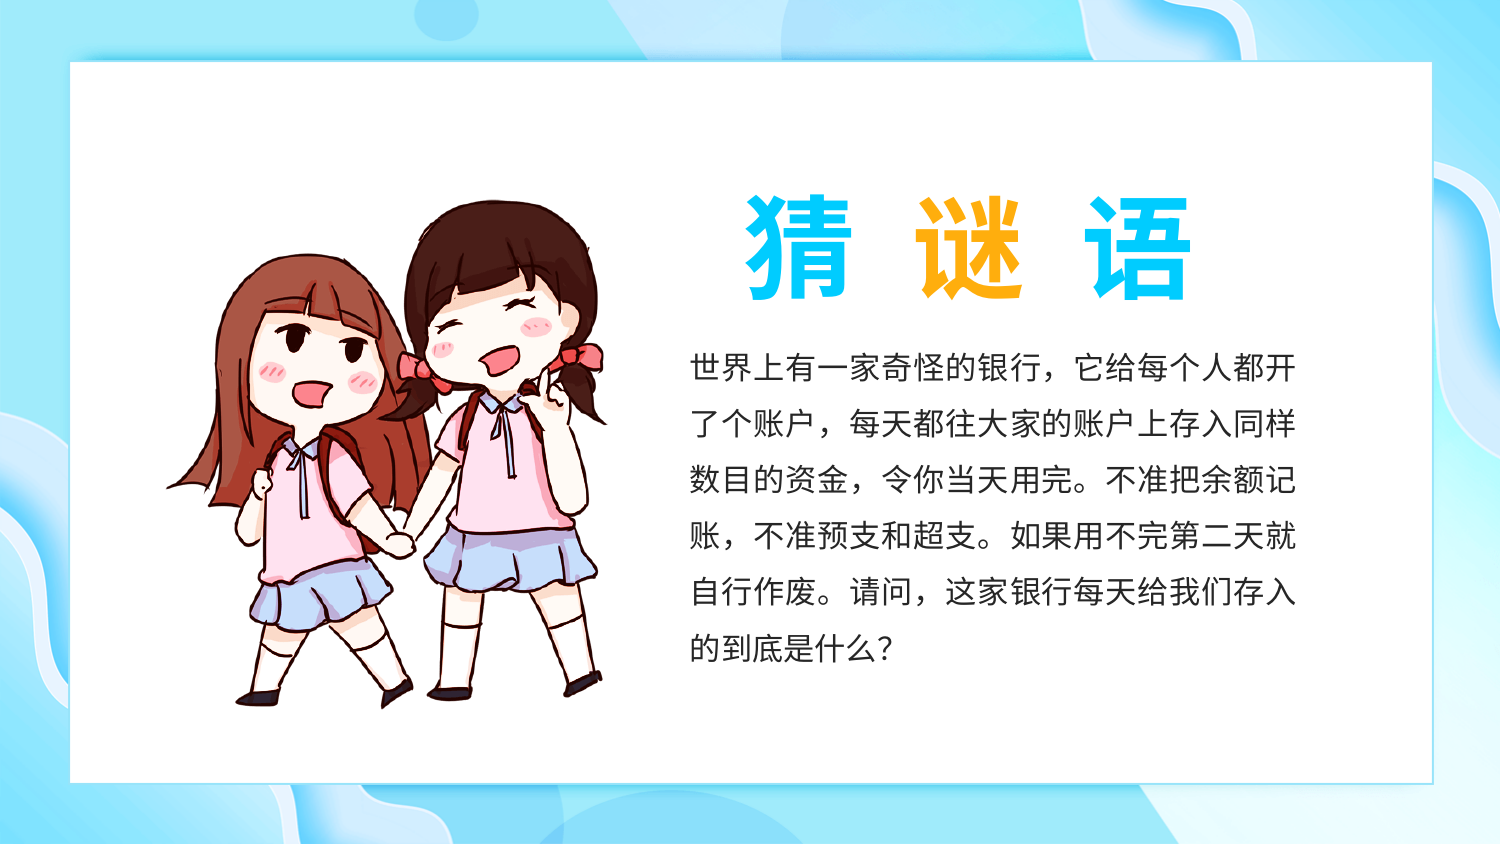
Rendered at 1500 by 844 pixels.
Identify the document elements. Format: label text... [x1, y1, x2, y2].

picture [0, 0, 1500, 844]
text_box 世界上有一家奇怪的银行，它给每个人都开了个账户，每天都往大家的账户上存入同样数目的资金，令你当天用完。不准把余额记账，不准预支和超支。如果用不完第二天就自行作废。请问，这家银行每天给我们存入的到底是什么？ [675, 321, 1313, 688]
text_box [724, 170, 1213, 322]
